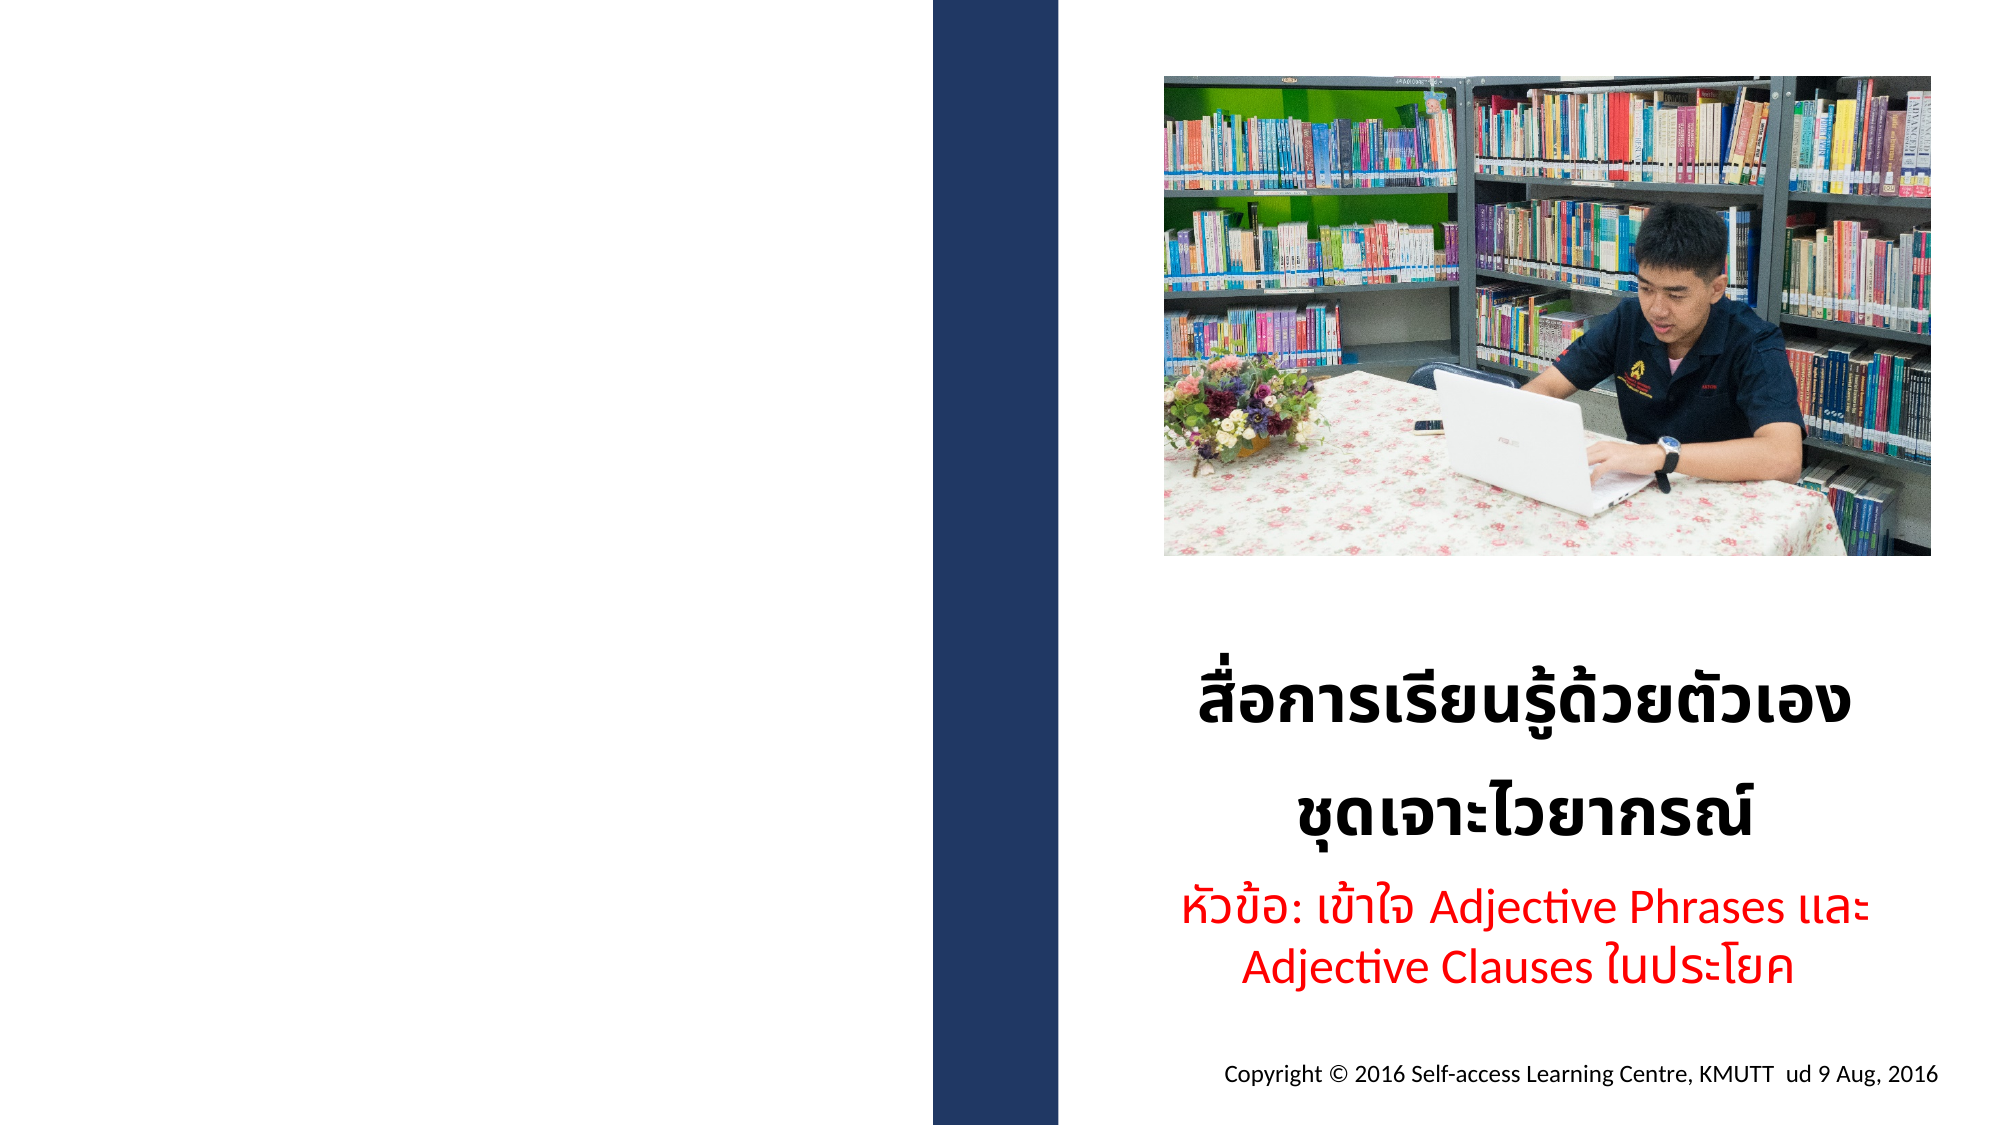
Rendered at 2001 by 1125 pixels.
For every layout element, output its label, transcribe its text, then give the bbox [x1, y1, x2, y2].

picture [1164, 76, 1931, 556]
text_box Copyright © 2016 Self-access Learning Centre, KMUTT ud 9 Aug, 2016 [1207, 1049, 2000, 1096]
text_box สื่อการเรียนรู้ด้วยตัวเอง ชุดเจาะไวยากรณ์ หัวข้อ: เข้าใจ Adjective Phrases และ Adjective Clauses ในประโยค [1161, 647, 1890, 1003]
text_box [932, 0, 1059, 1125]
